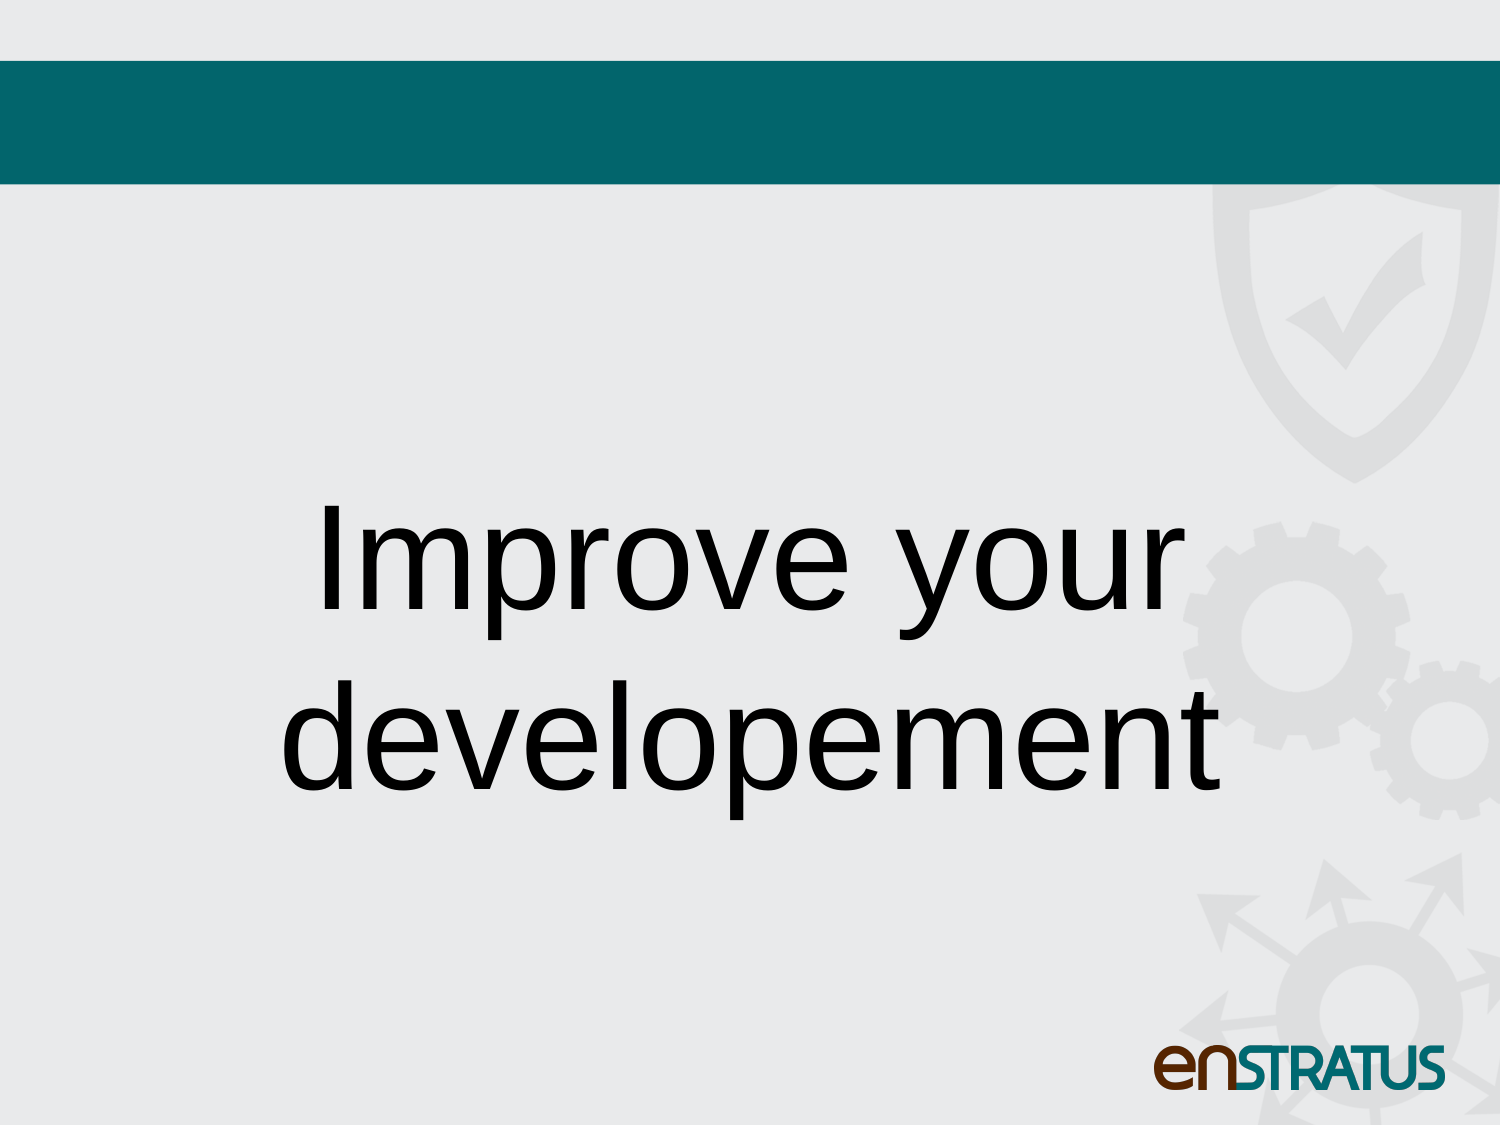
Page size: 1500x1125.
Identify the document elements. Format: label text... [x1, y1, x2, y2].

list Improve your developement [65, 234, 1435, 1046]
picture [0, 185, 1500, 1125]
picture [0, 0, 1500, 60]
